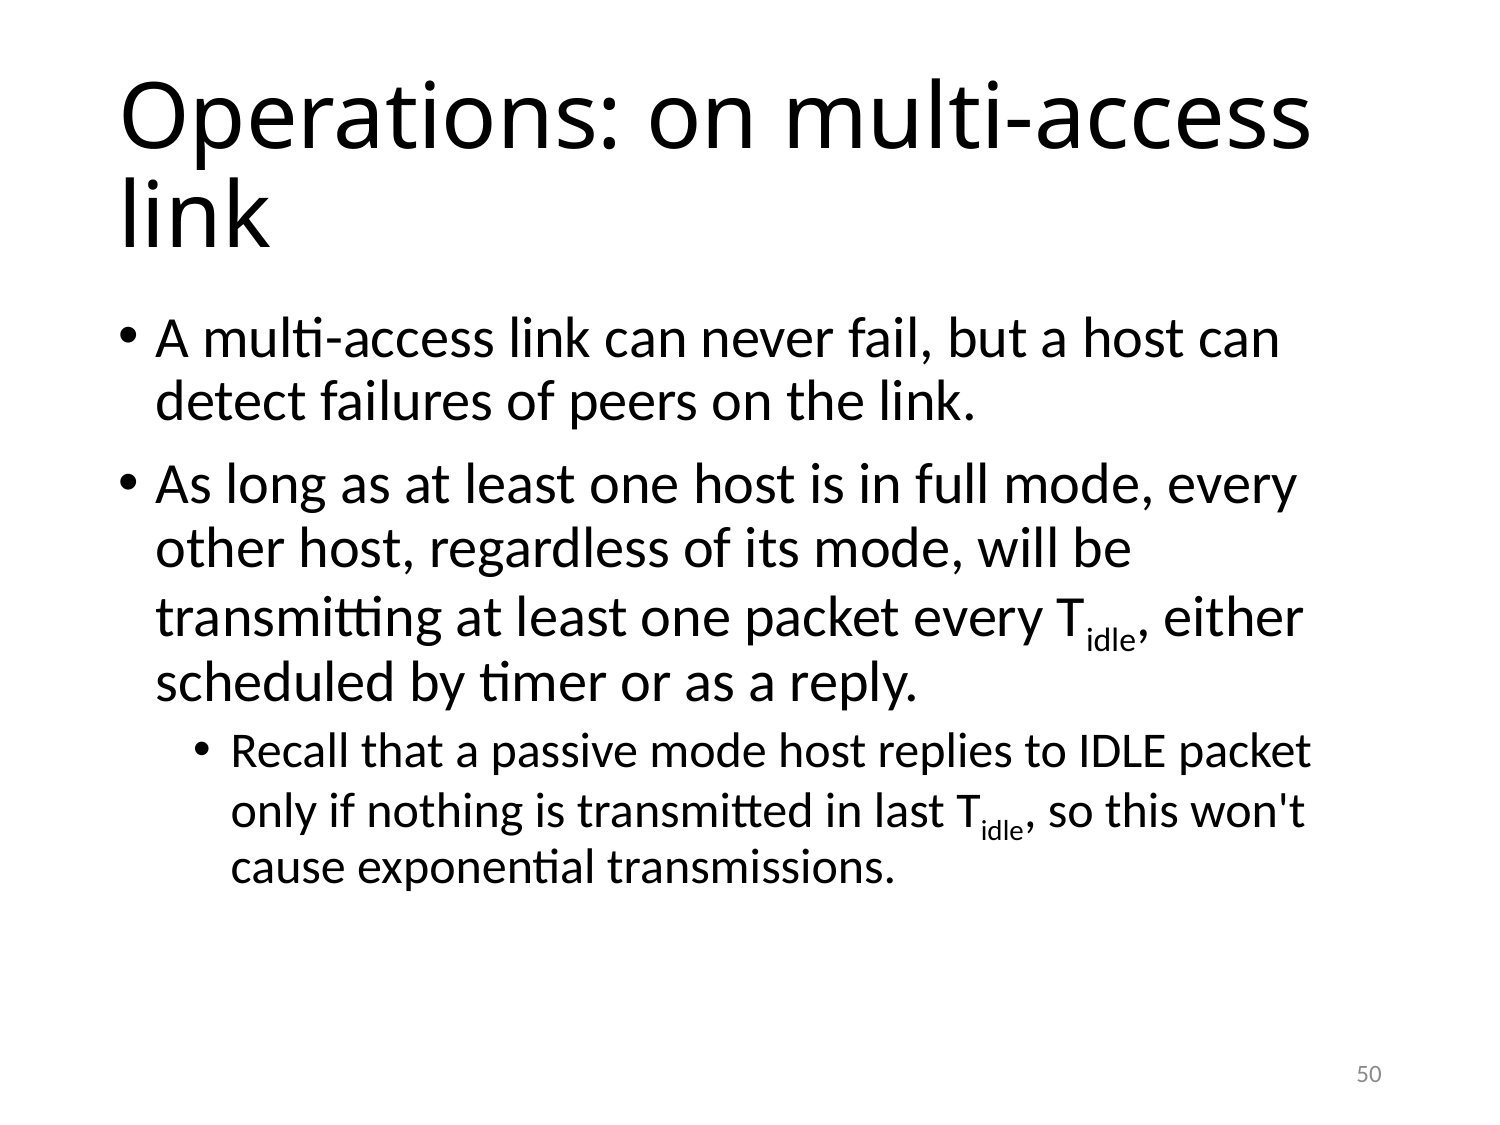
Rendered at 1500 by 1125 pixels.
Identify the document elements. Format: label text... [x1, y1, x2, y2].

list A multi-access link can never fail, but a host can detect failures of peers on the link. As long as at least one host is in full mode, every other host, regardless of its mode, will be transmitting at least one packet every Tidle, either scheduled by timer or as a reply. Recall that a passive mode host replies to IDLE packet only if nothing is transmitted in last Tidle, so this won't cause exponential transmissions. [103, 299, 1397, 1014]
slide_number 50 [1059, 1042, 1397, 1103]
title Operations: on multi-access link [103, 59, 1397, 278]
